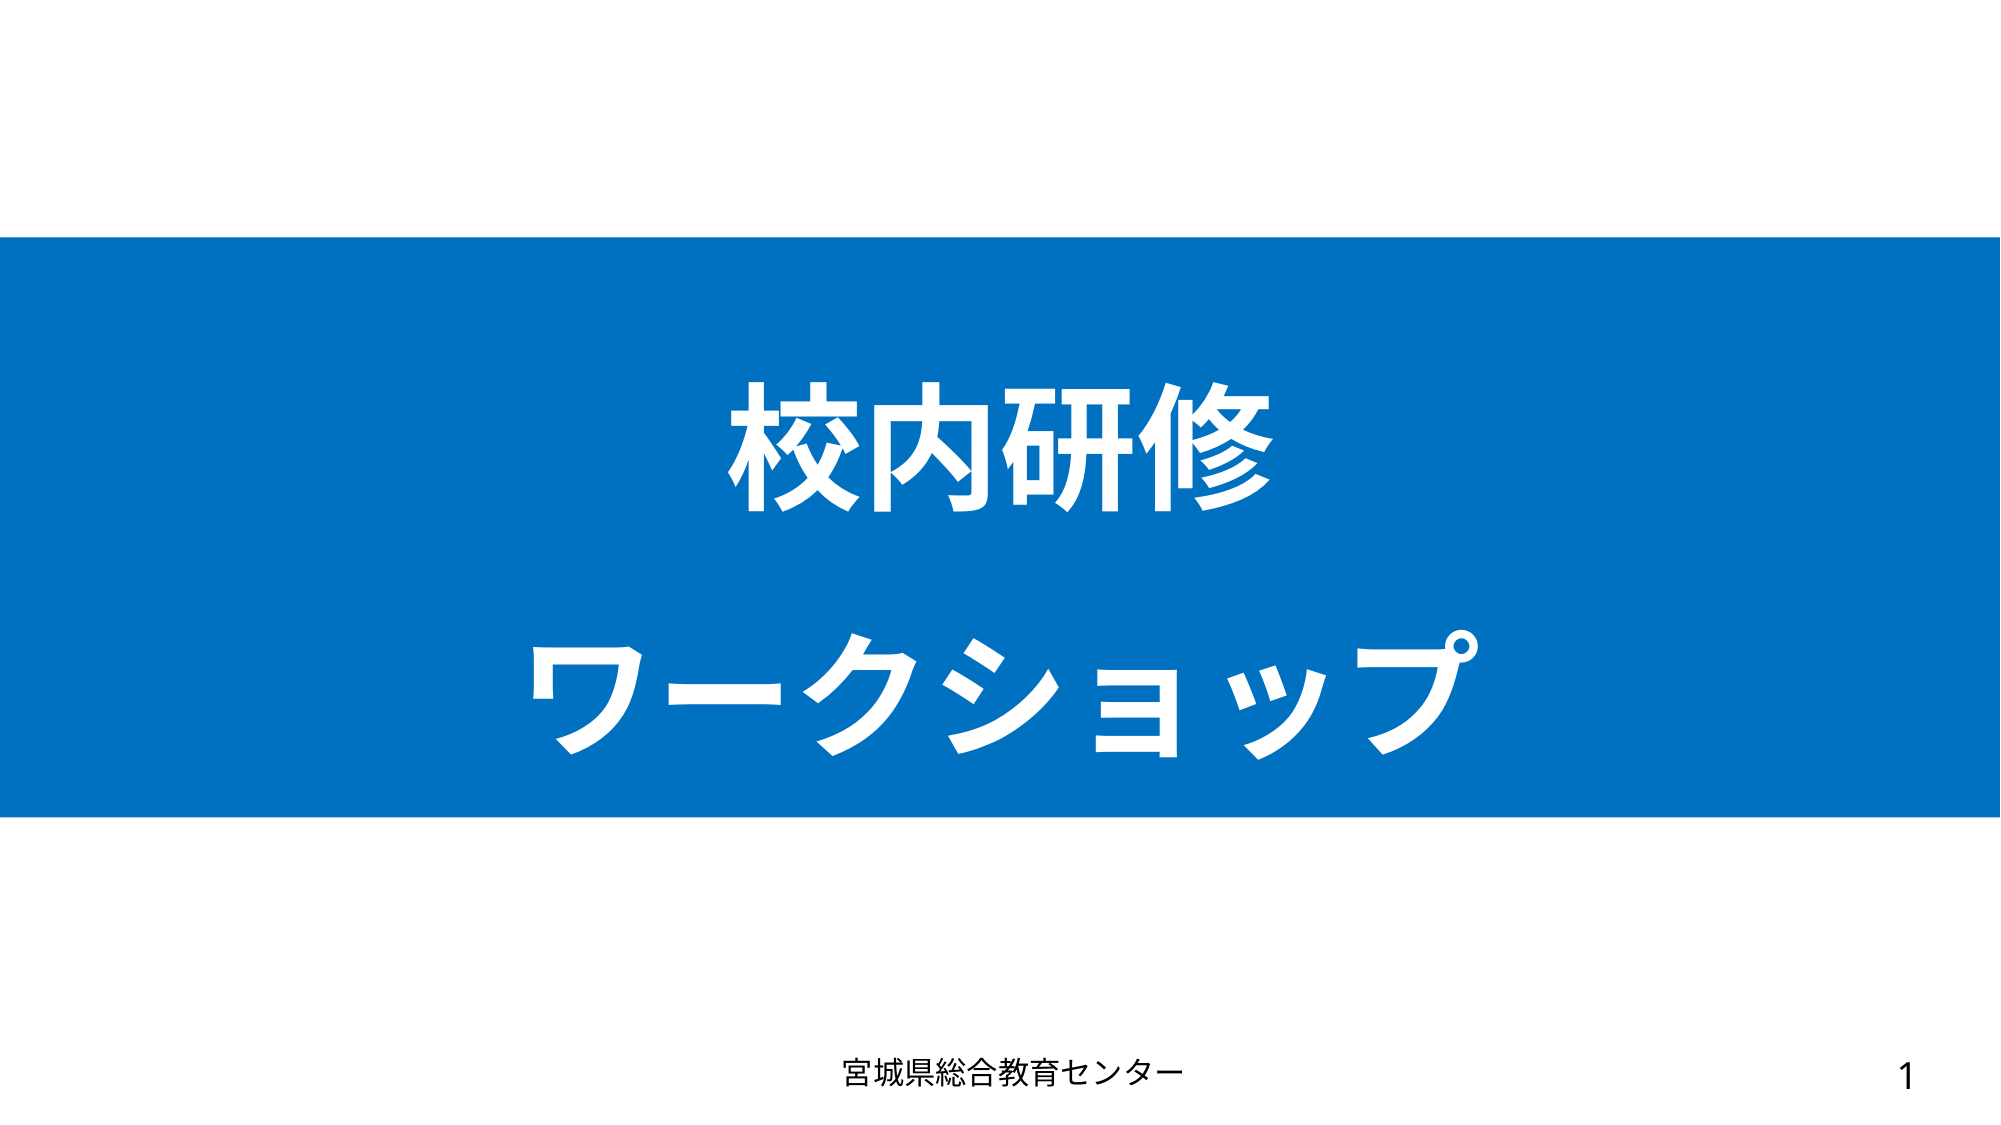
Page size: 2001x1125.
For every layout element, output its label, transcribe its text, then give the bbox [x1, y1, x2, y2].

text_box 校内研修 ワークショップ [0, 236, 2000, 818]
